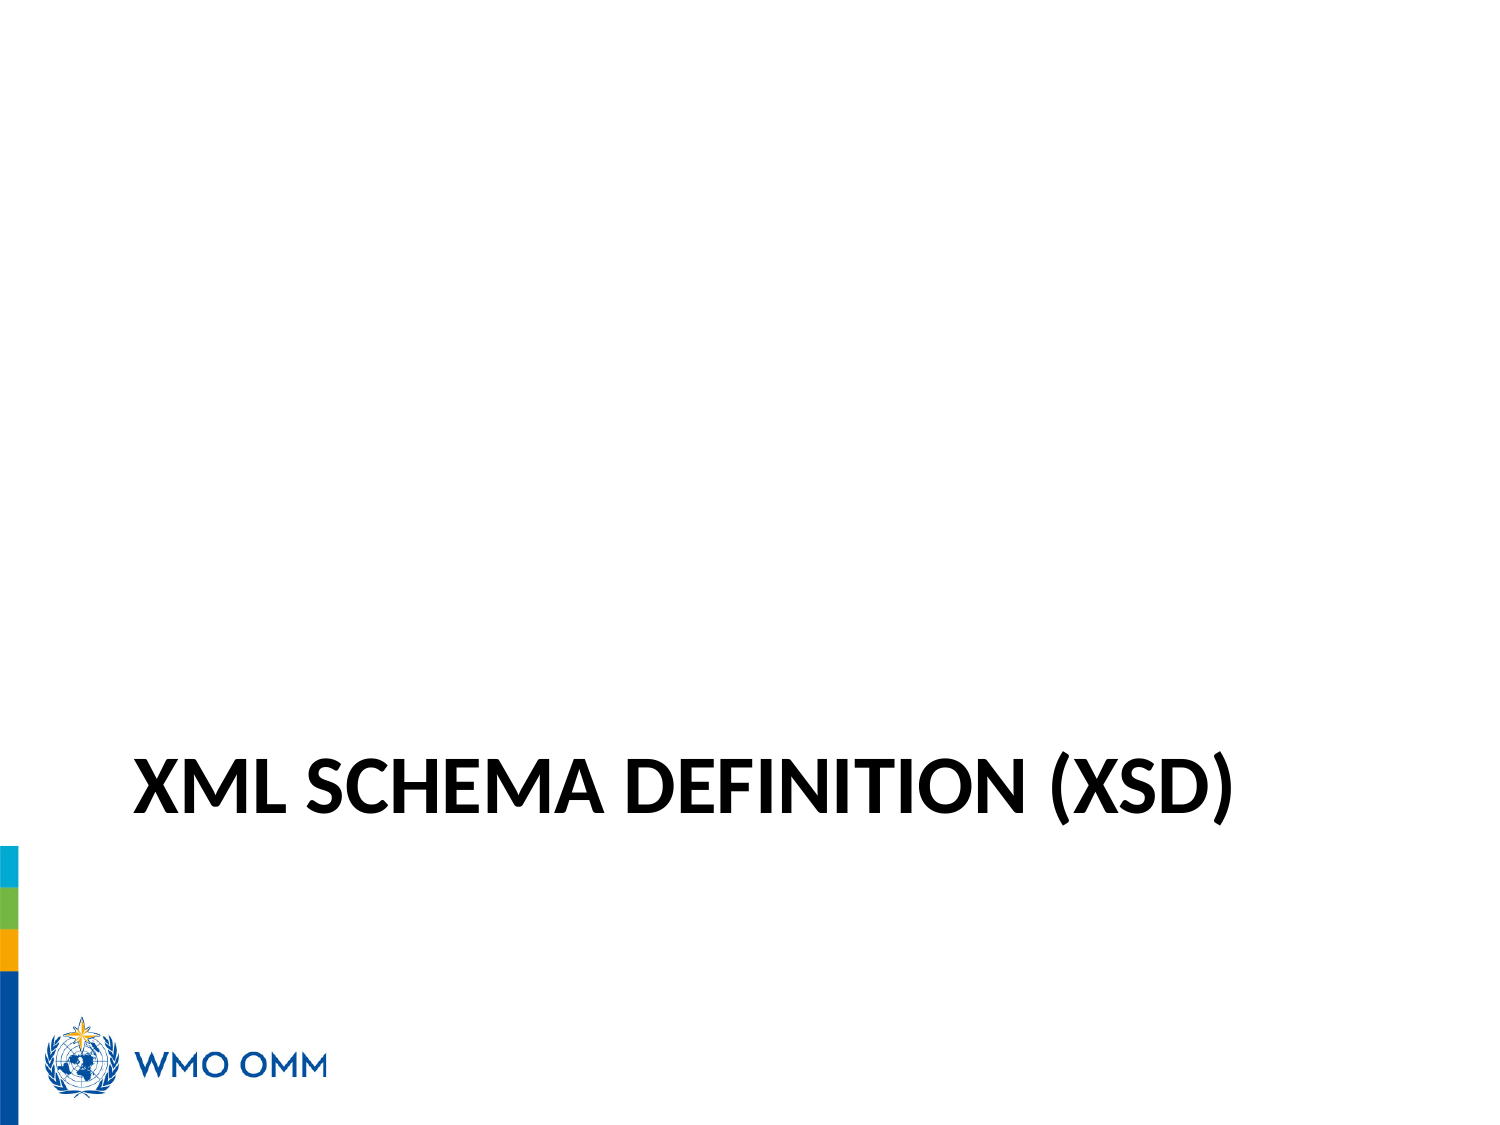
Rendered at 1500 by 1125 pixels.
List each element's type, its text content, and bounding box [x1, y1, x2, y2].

title XML schema definition (XSD) [118, 722, 1394, 947]
picture [0, 845, 327, 1125]
